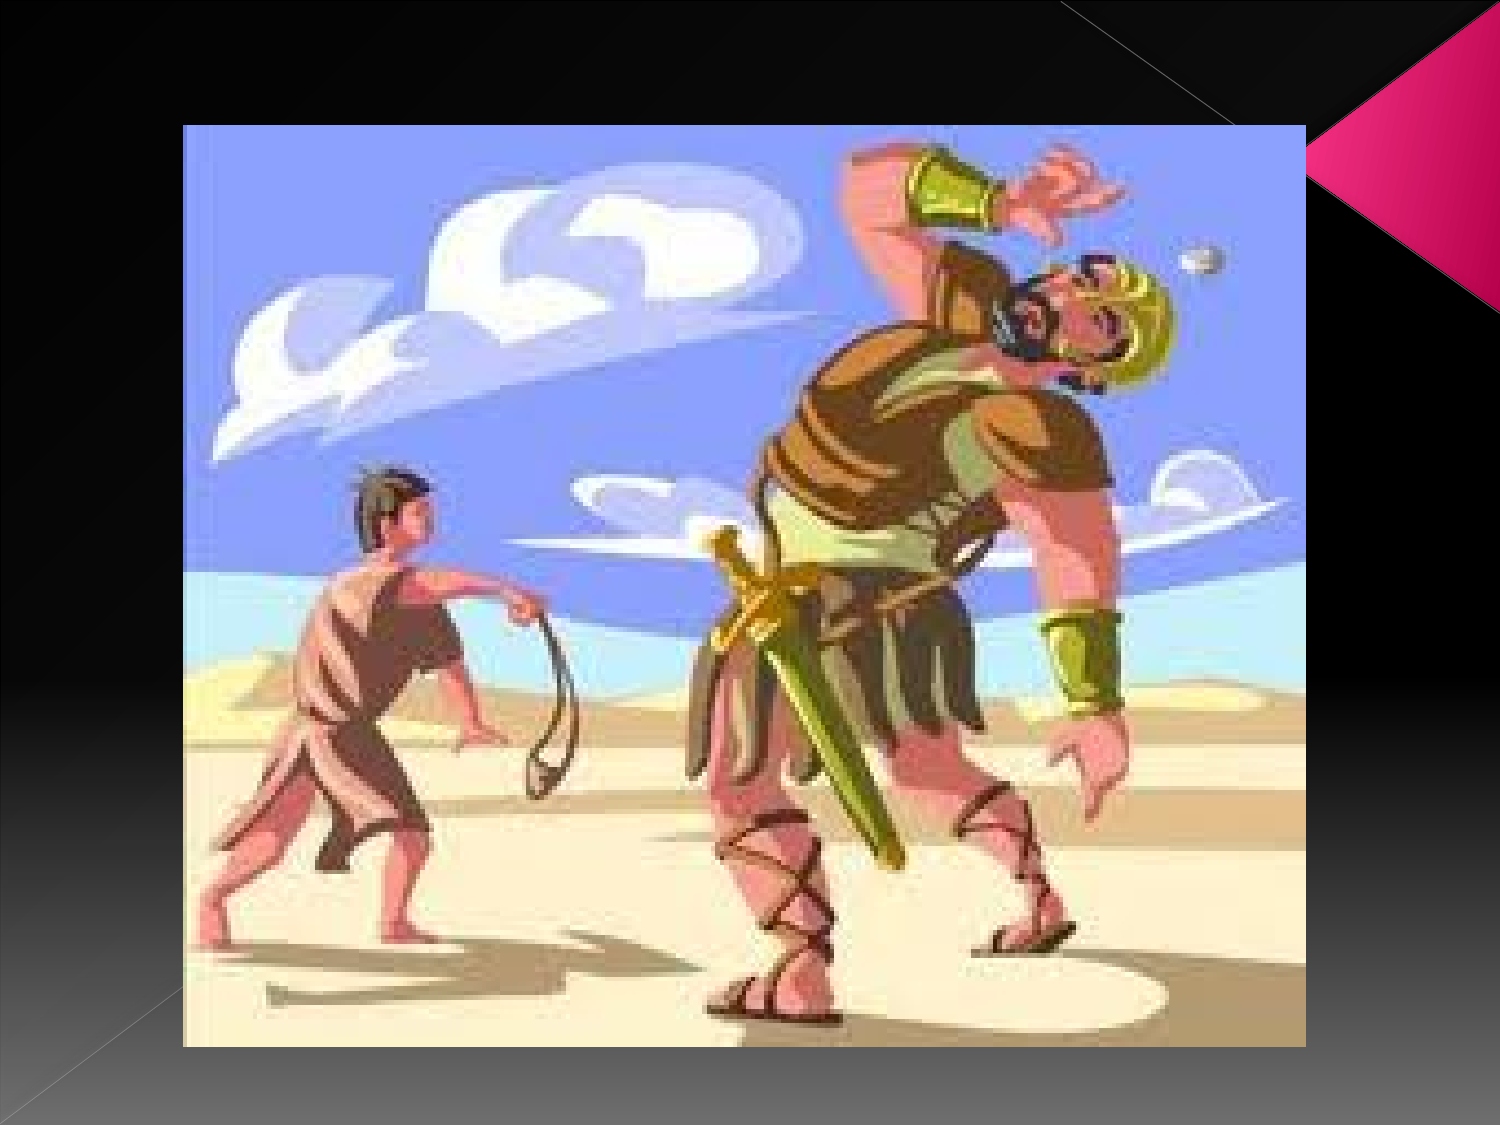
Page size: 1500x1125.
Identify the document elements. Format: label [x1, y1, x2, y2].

picture [182, 125, 1306, 1047]
